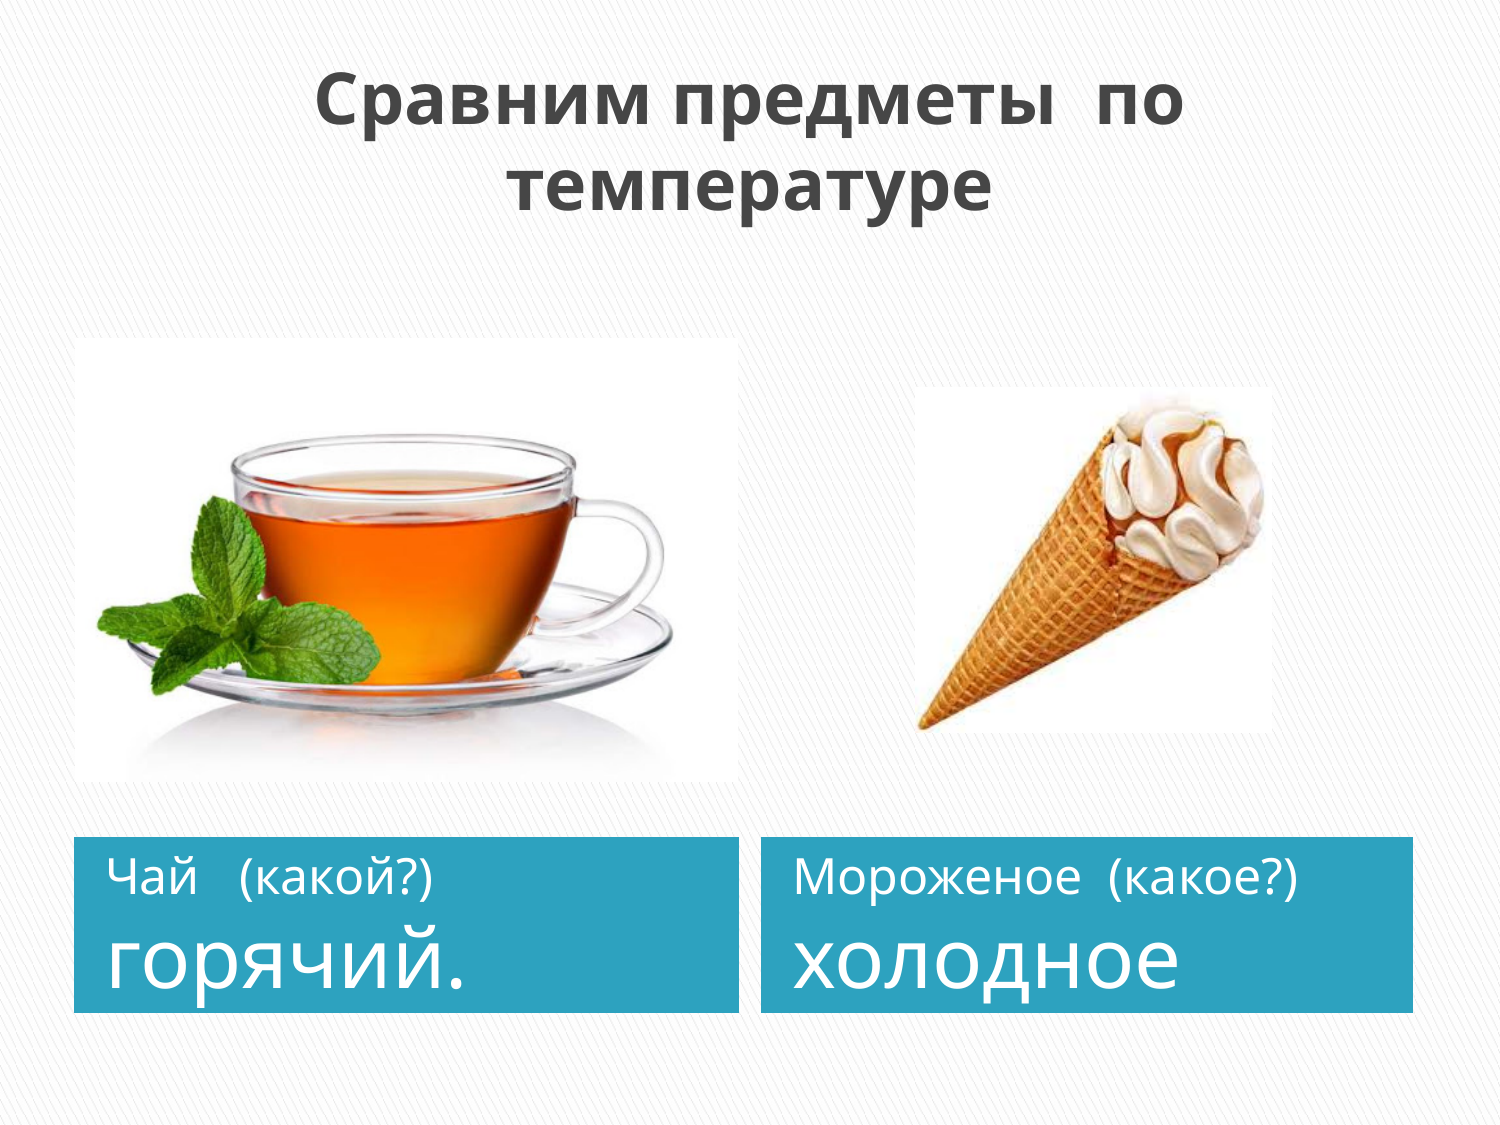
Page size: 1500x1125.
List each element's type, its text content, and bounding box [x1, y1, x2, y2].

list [915, 387, 1272, 734]
list Мороженое (какое?) холодное [761, 837, 1413, 1013]
title Сравним предметы по температуре [75, 44, 1425, 233]
list Чай (какой?) горячий. [74, 837, 739, 1013]
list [74, 338, 738, 782]
